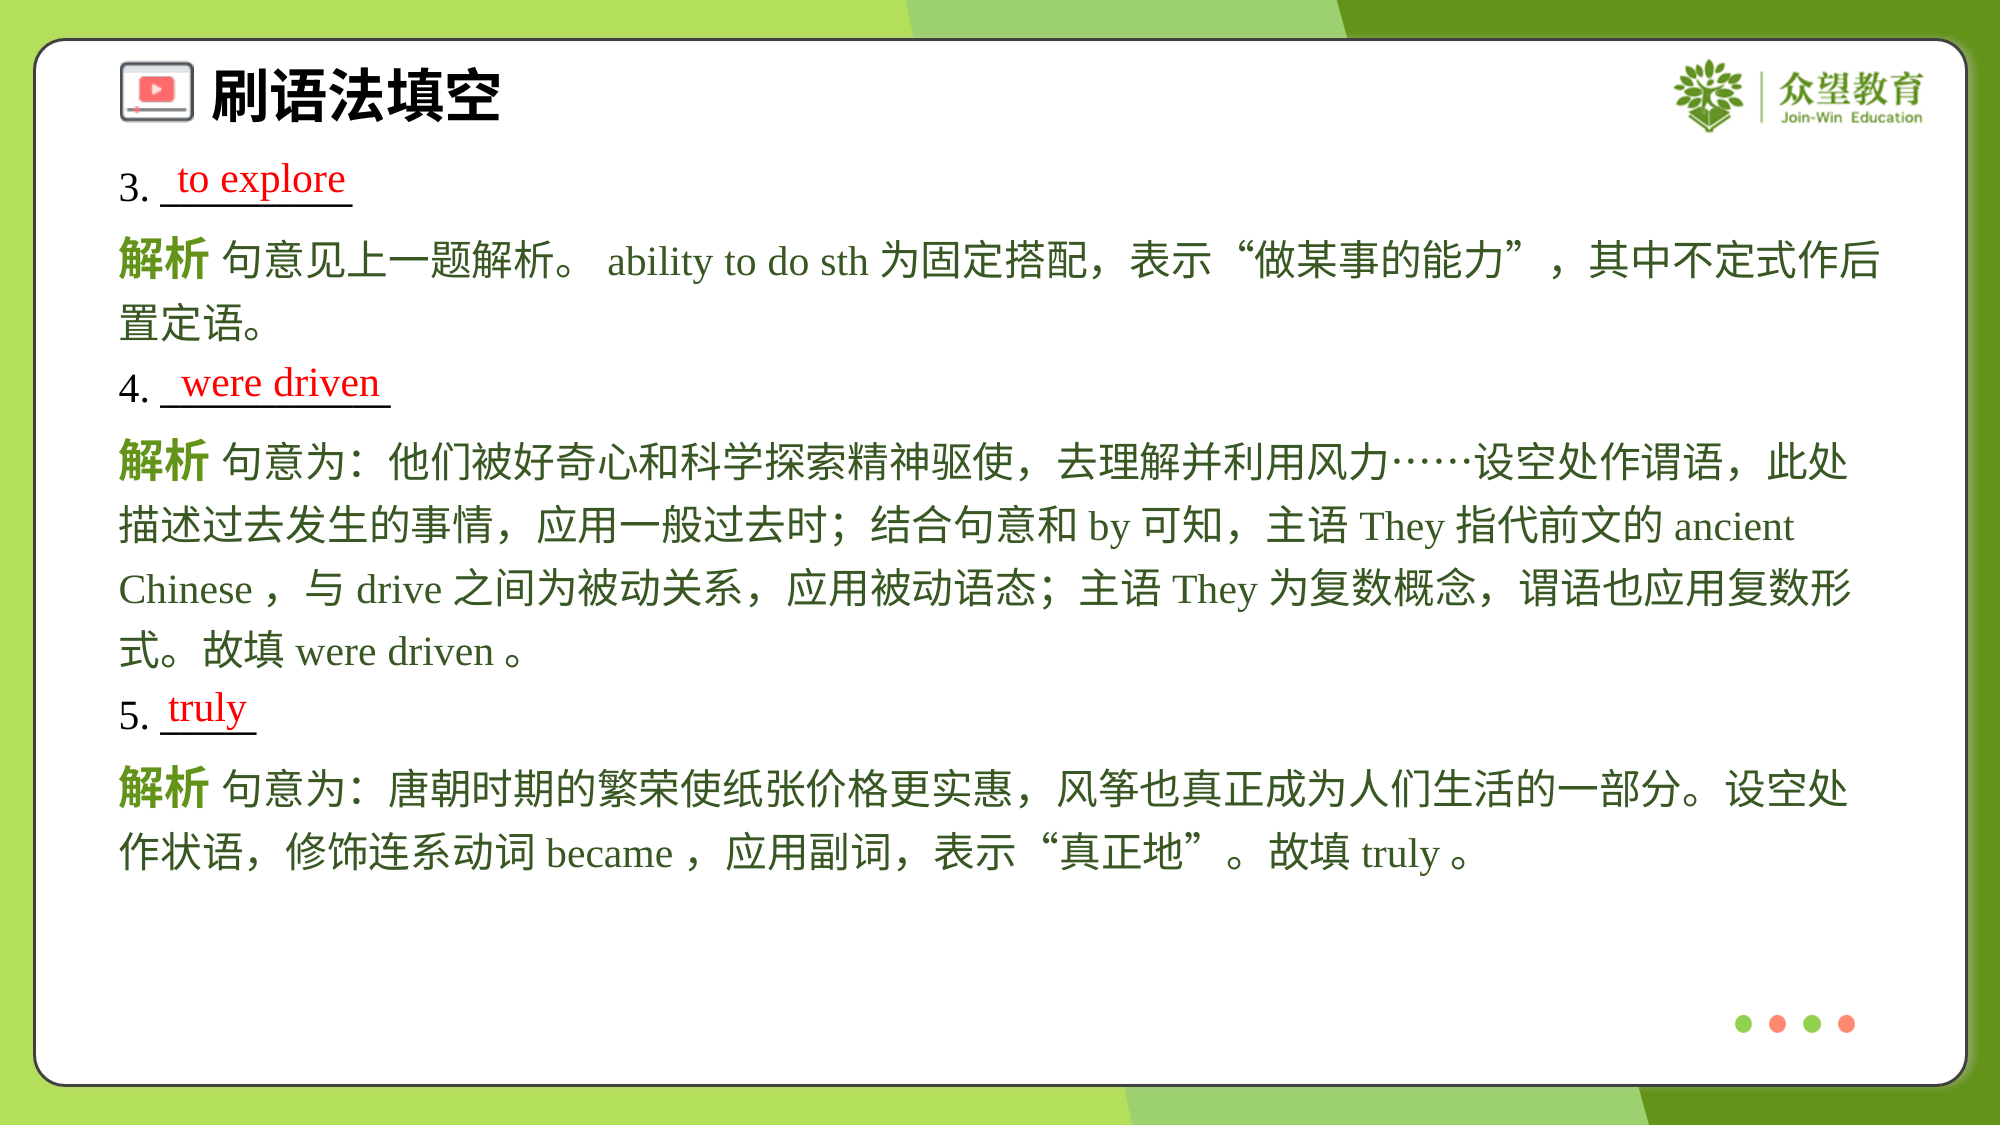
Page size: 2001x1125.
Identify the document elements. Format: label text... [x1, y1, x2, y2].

picture [0, 0, 2000, 1125]
text_box 5. _____ [118, 675, 1883, 733]
text_box 解析 句意见上一题解析。ability to do sth为固定搭配，表示“做某事的能力”，其中不定式作后置定语。 [118, 215, 1883, 343]
text_box 解析 句意为：他们被好奇心和科学探索精神驱使，去理解并利用风力……设空处作谓语，此处描述过去发生的事情，应用一般过去时；结合句意和by可知，主语They指代前文的ancient Chinese，与drive之间为被动关系，应用被动语态；主语They为复数概念，谓语也应用复数形式。故填were driven。 [118, 417, 1883, 669]
text_box were driven [172, 341, 390, 399]
text_box truly [163, 667, 252, 725]
text_box 4. ____________ [118, 348, 1883, 406]
text_box 3. __________ [118, 146, 1883, 204]
text_box to explore [167, 138, 356, 196]
text_box 解析 句意为：唐朝时期的繁荣使纸张价格更实惠，风筝也真正成为人们生活的一部分。设空处作状语，修饰连系动词became，应用副词，表示“真正地”。故填truly。 [118, 744, 1883, 872]
